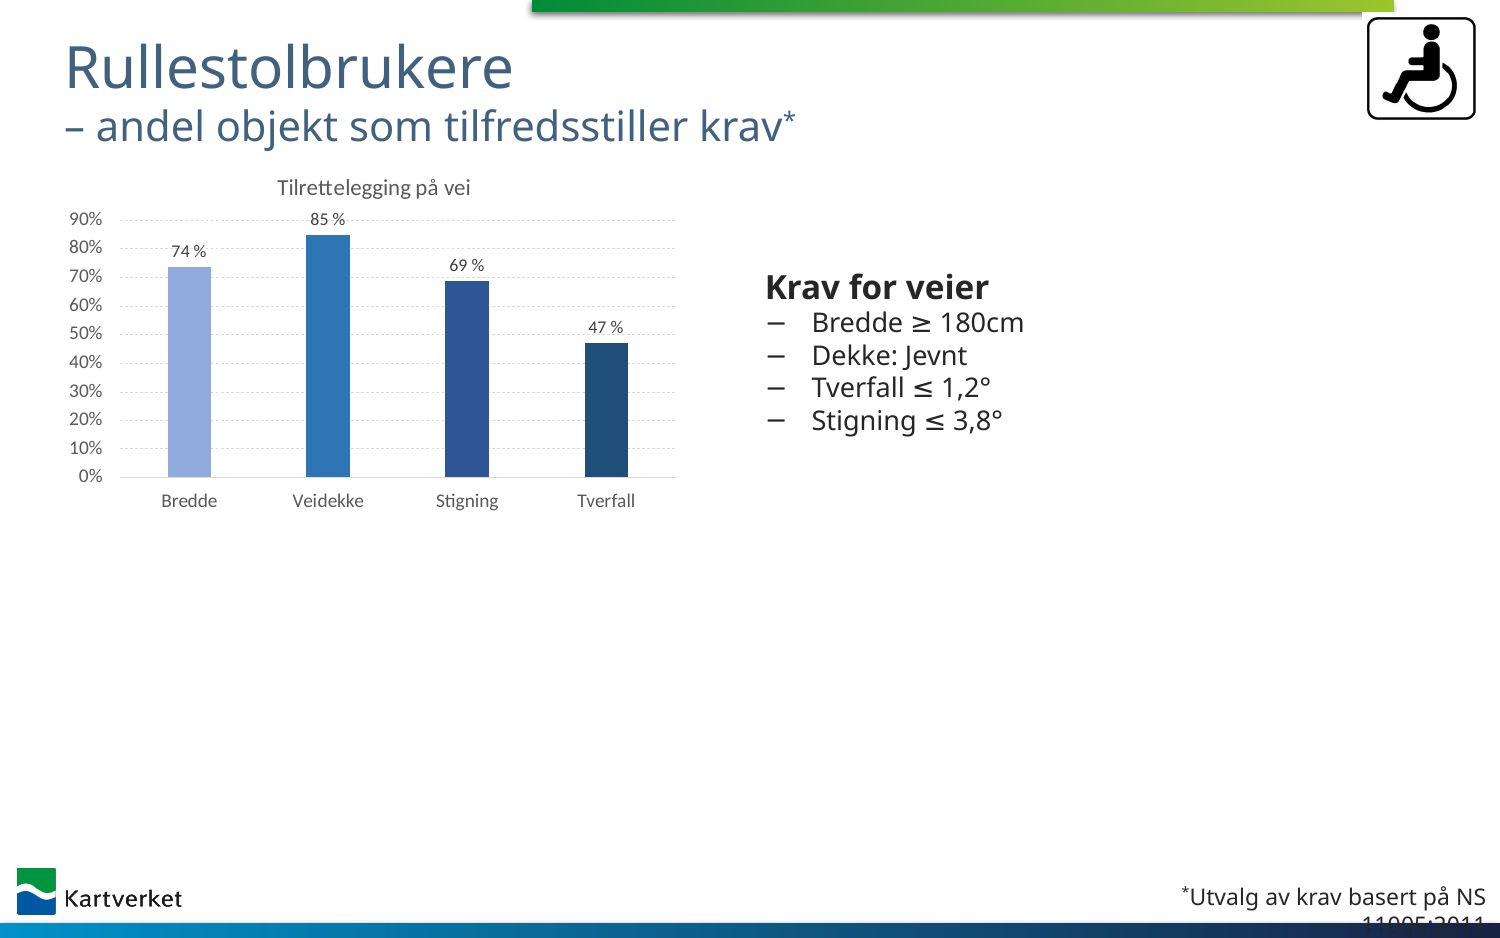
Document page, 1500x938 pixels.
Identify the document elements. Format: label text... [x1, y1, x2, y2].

picture [1362, 12, 1481, 126]
picture [62, 166, 687, 519]
text_box *Utvalg av krav basert på NS 11005:2011 [1068, 873, 1500, 938]
text_box Rullestolbrukere – andel objekt som tilfredsstiller krav* [49, 25, 1431, 158]
text_box Krav for veier Bredde ≥ 180cm Dekke: Jevnt Tverfall ≤ 1,2° Stigning ≤ 3,8° [750, 258, 1234, 444]
